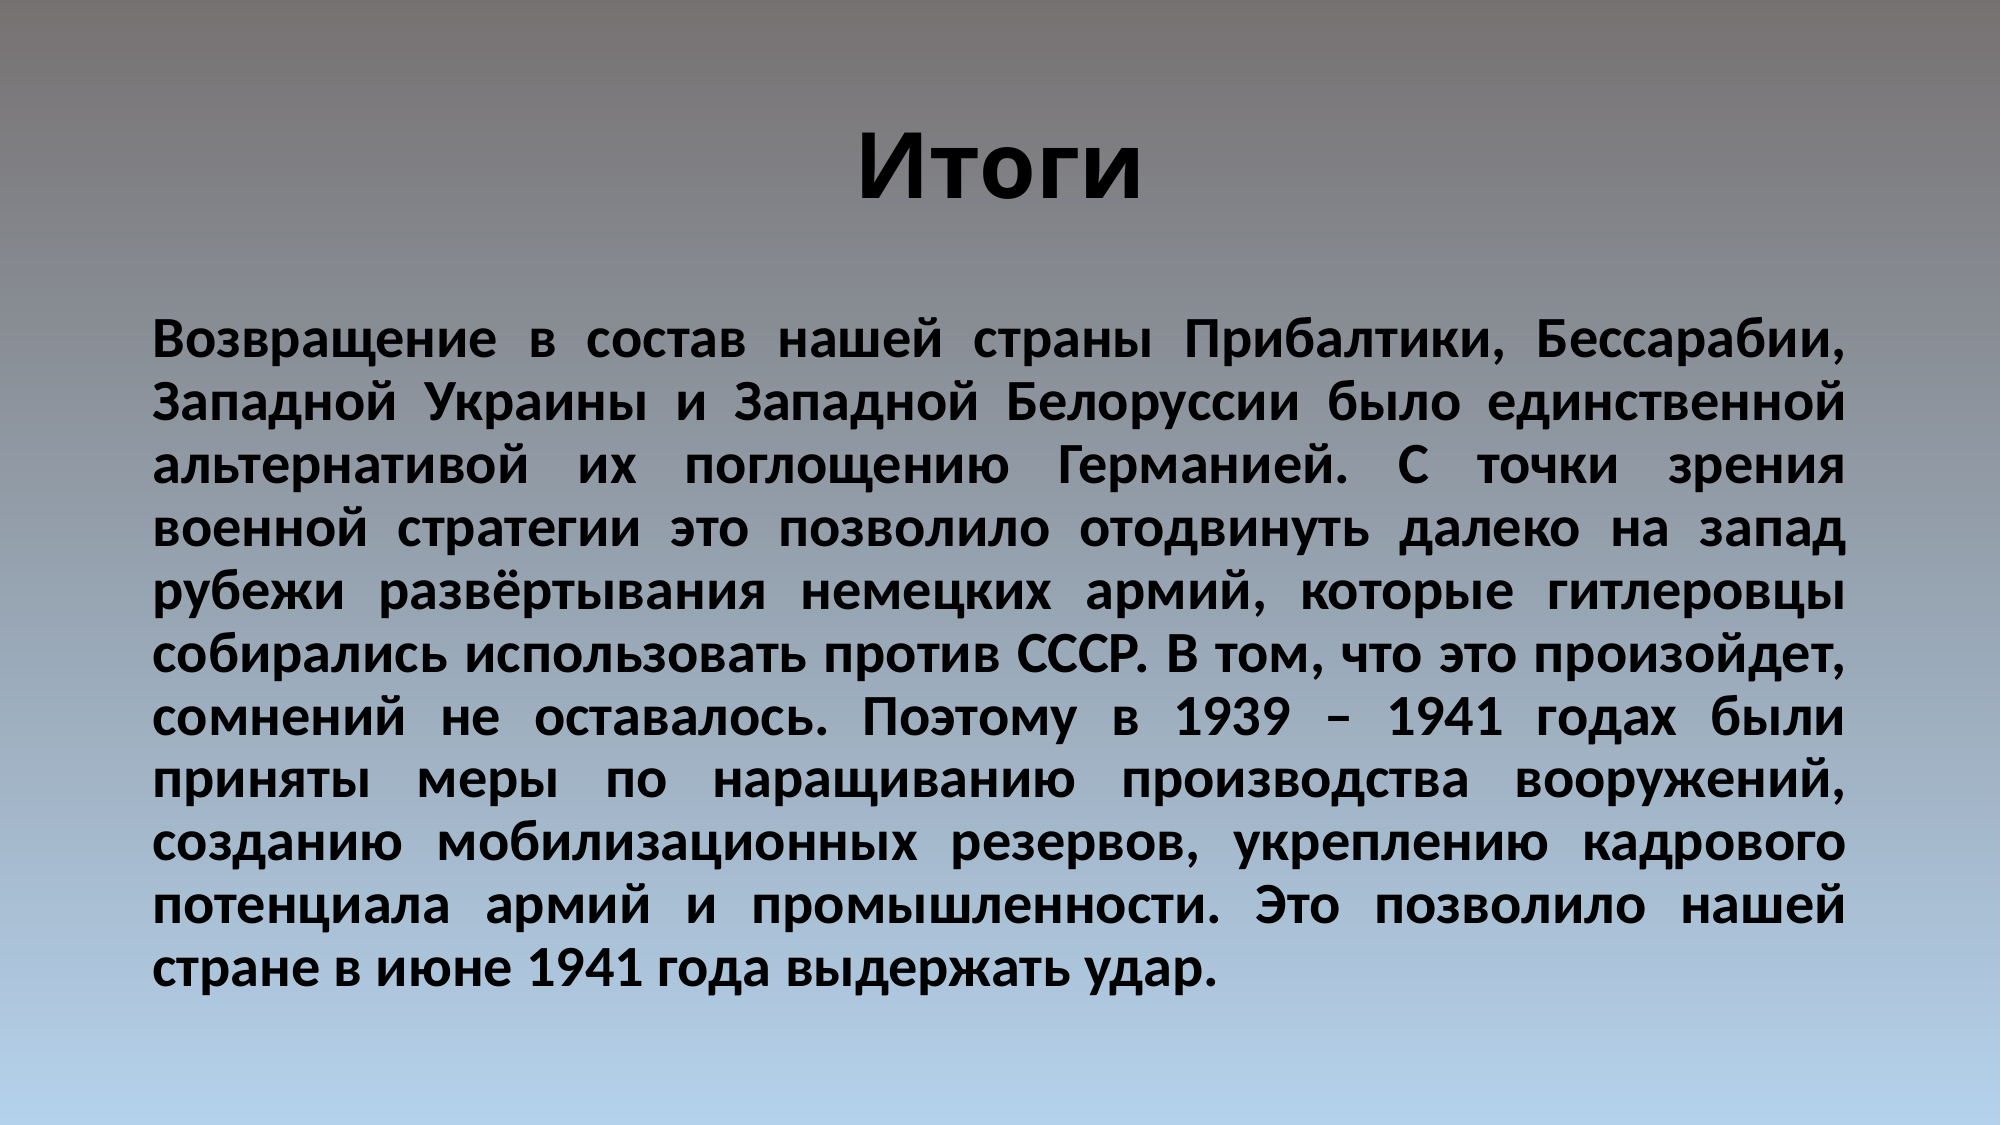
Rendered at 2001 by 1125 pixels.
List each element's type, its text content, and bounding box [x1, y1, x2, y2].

list Возвращение в состав нашей страны Прибалтики, Бессарабии, Западной Украины и Западной Белоруссии было единственной альтернативой их поглощению Германией. С точки зрения военной стратегии это позволило отодвинуть далеко на запад рубежи развёртывания немецких армий, которые гитлеровцы собирались использовать против СССР. В том, что это произойдет, сомнений не оставалось. Поэтому в 1939 – 1941 годах были приняты меры по наращиванию производства вооружений, созданию мобилизационных резервов, укреплению кадрового потенциала армий и промышленности. Это позволило нашей стране в июне 1941 года выдержать удар. [137, 299, 1863, 1014]
title Итоги [137, 59, 1863, 278]
